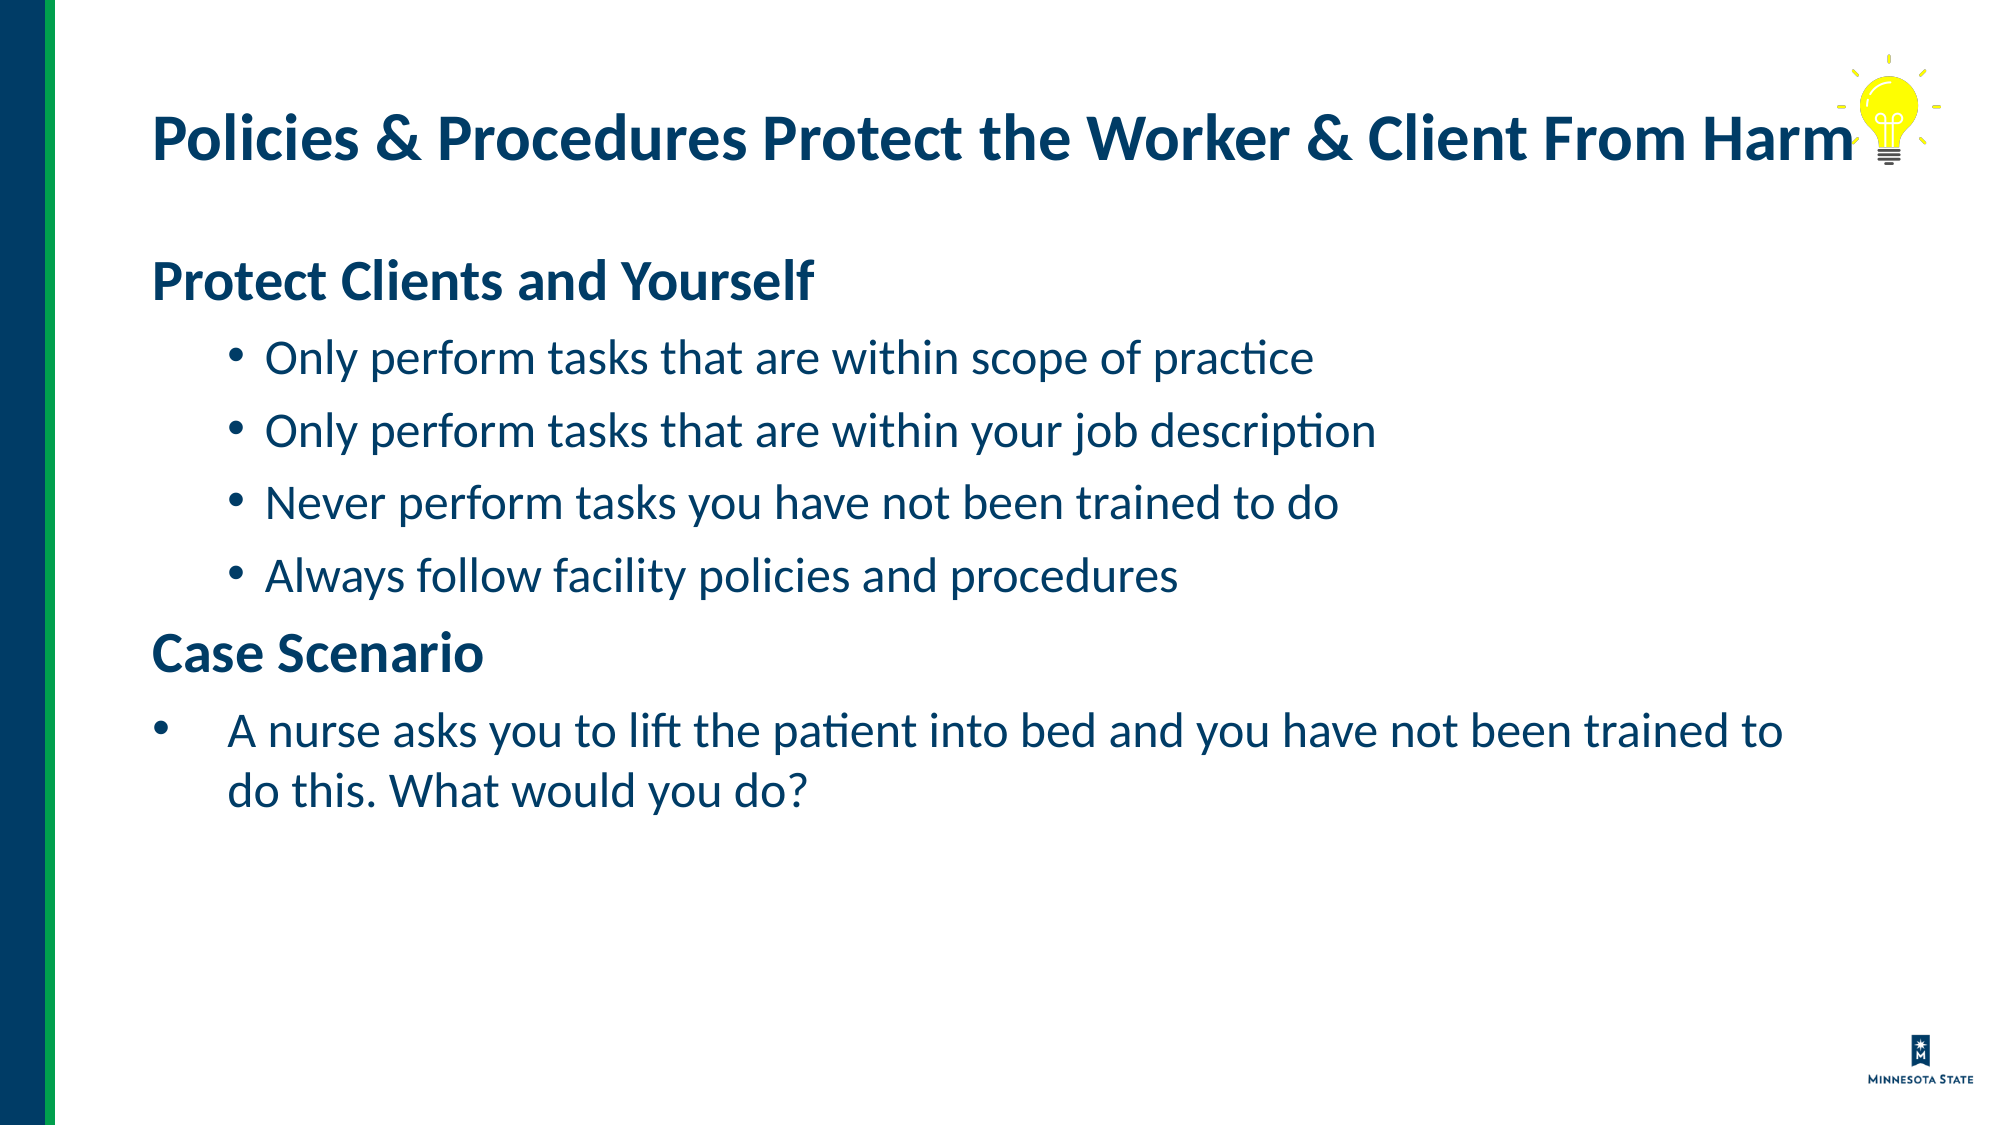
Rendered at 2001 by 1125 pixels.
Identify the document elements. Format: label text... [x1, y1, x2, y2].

list Protect Clients and Yourself Only perform tasks that are within scope of practice Only perform tasks that are within your job description Never perform tasks you have not been trained to do Always follow facility policies and procedures Case Scenario A nurse asks you to lift the patient into bed and you have not been trained to do this. What would you do? [137, 234, 1863, 1045]
picture [1807, 25, 1970, 188]
title Policies & Procedures Protect the Worker & Client From Harm [137, 59, 1945, 219]
picture [1823, 1028, 2001, 1095]
